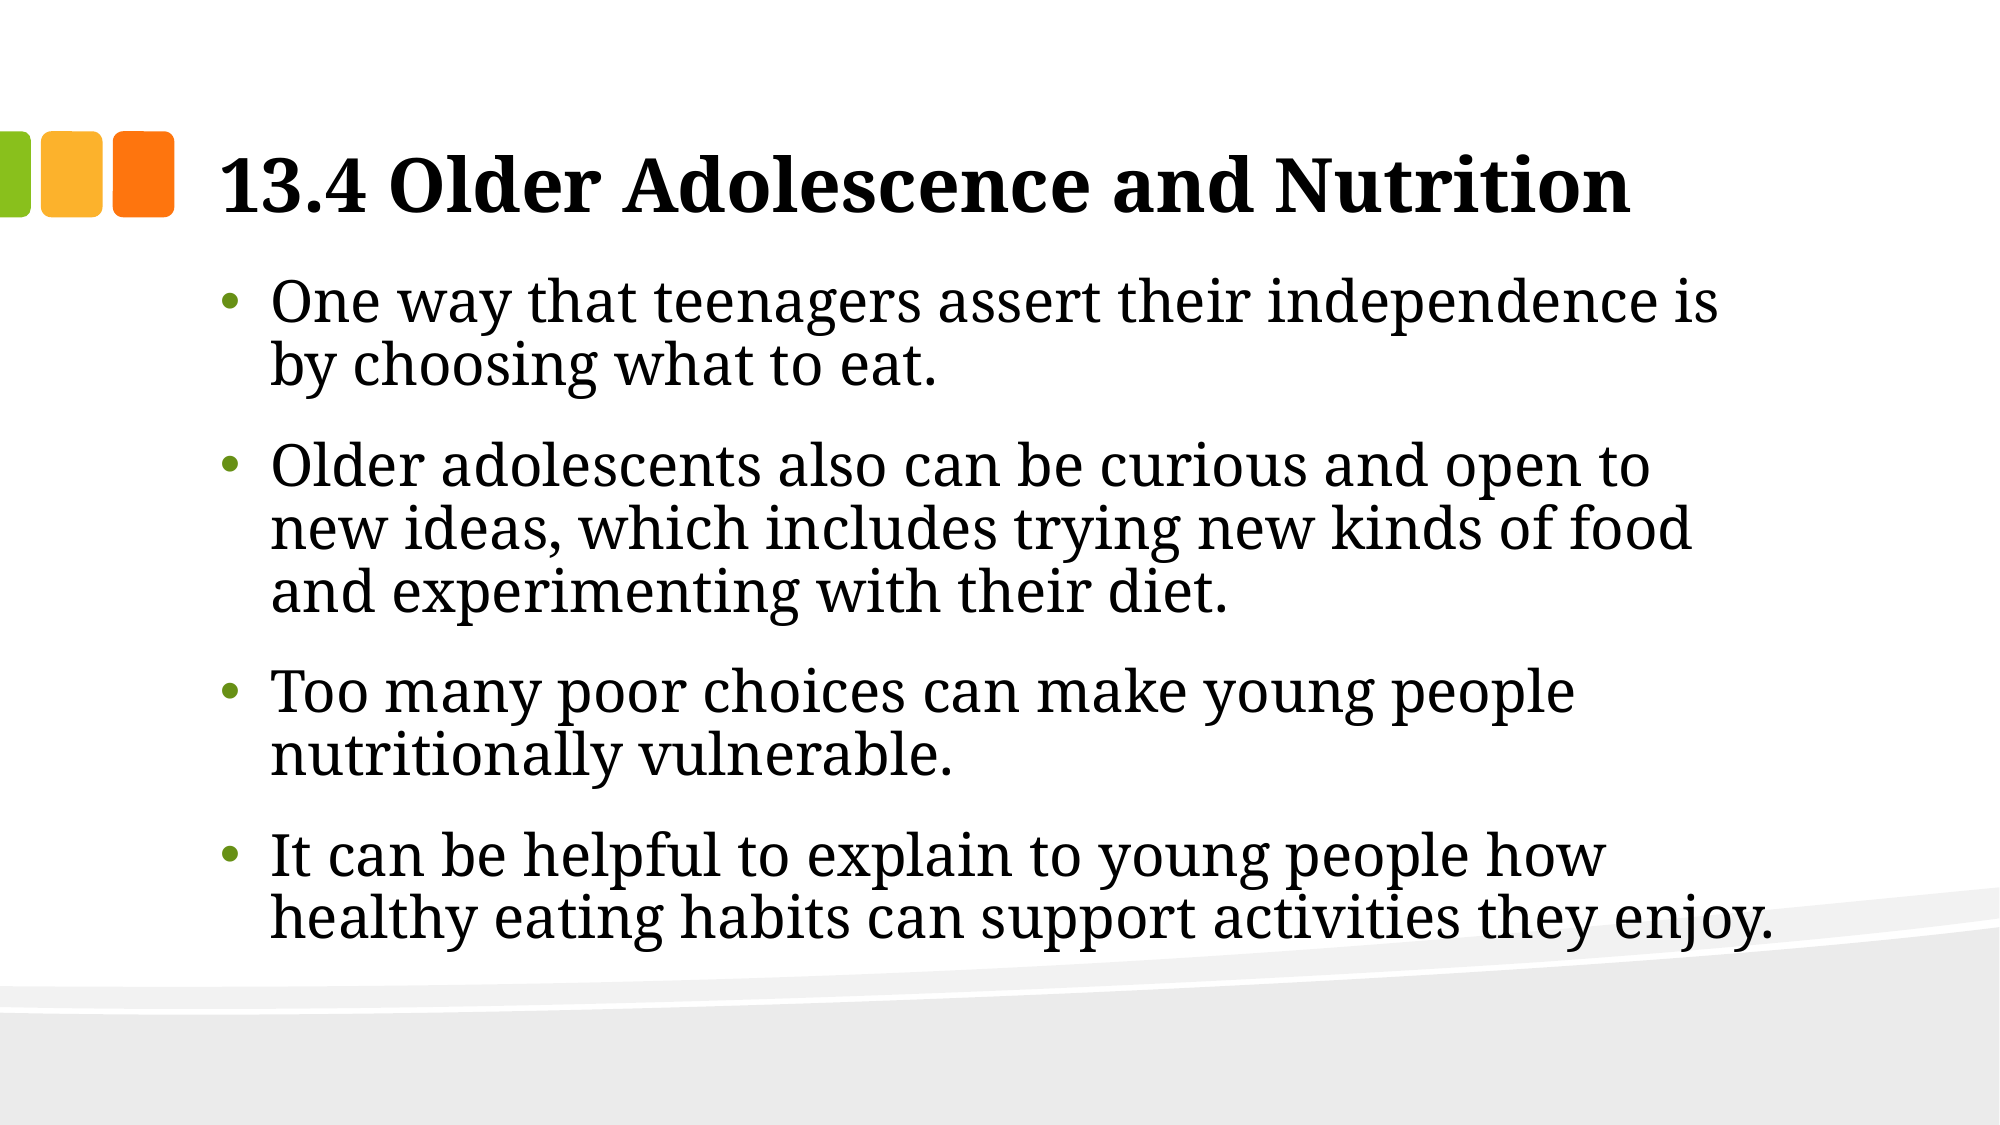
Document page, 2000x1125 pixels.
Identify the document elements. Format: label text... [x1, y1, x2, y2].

title 13.4 Older Adolescence and Nutrition [199, 24, 1800, 238]
list One way that teenagers assert their independence is by choosing what to eat. Older adolescents also can be curious and open to new ideas, which includes trying new kinds of food and experimenting with their diet. Too many poor choices can make young people nutritionally vulnerable. It can be helpful to explain to young people how healthy eating habits can support activities they enjoy. [199, 262, 1800, 1013]
